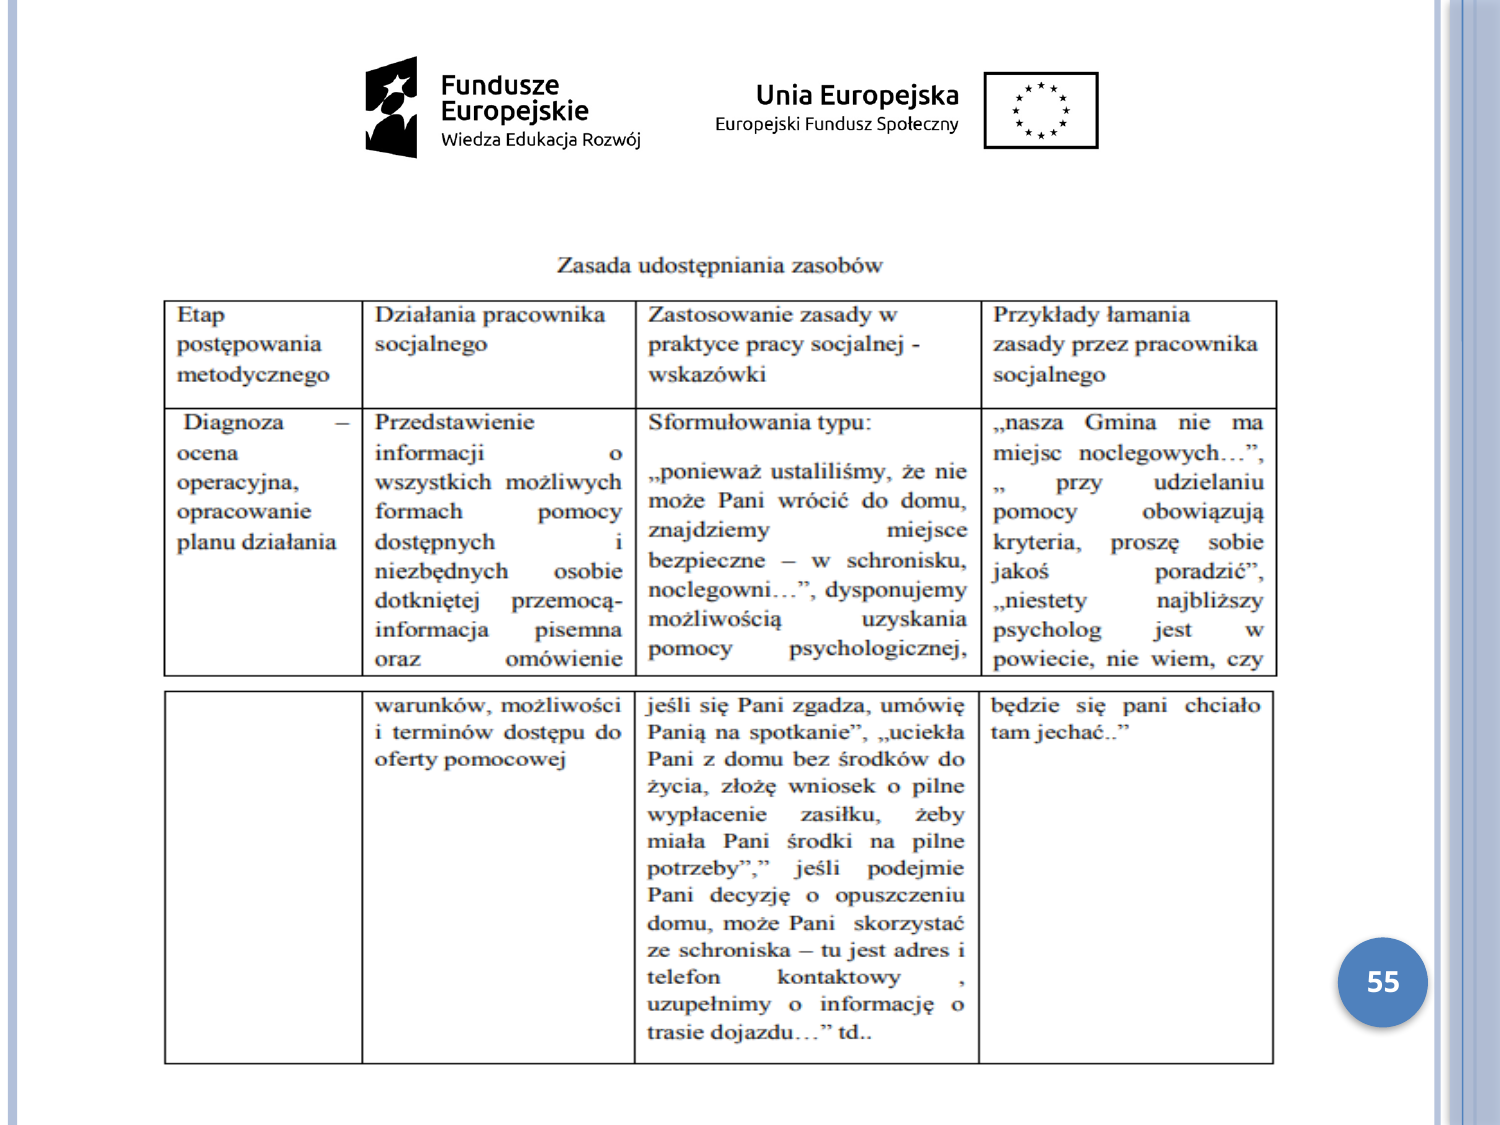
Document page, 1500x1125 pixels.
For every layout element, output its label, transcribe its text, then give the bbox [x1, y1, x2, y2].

picture [340, 30, 1124, 184]
slide_number 55 [1333, 940, 1434, 1027]
picture [146, 243, 1294, 1071]
